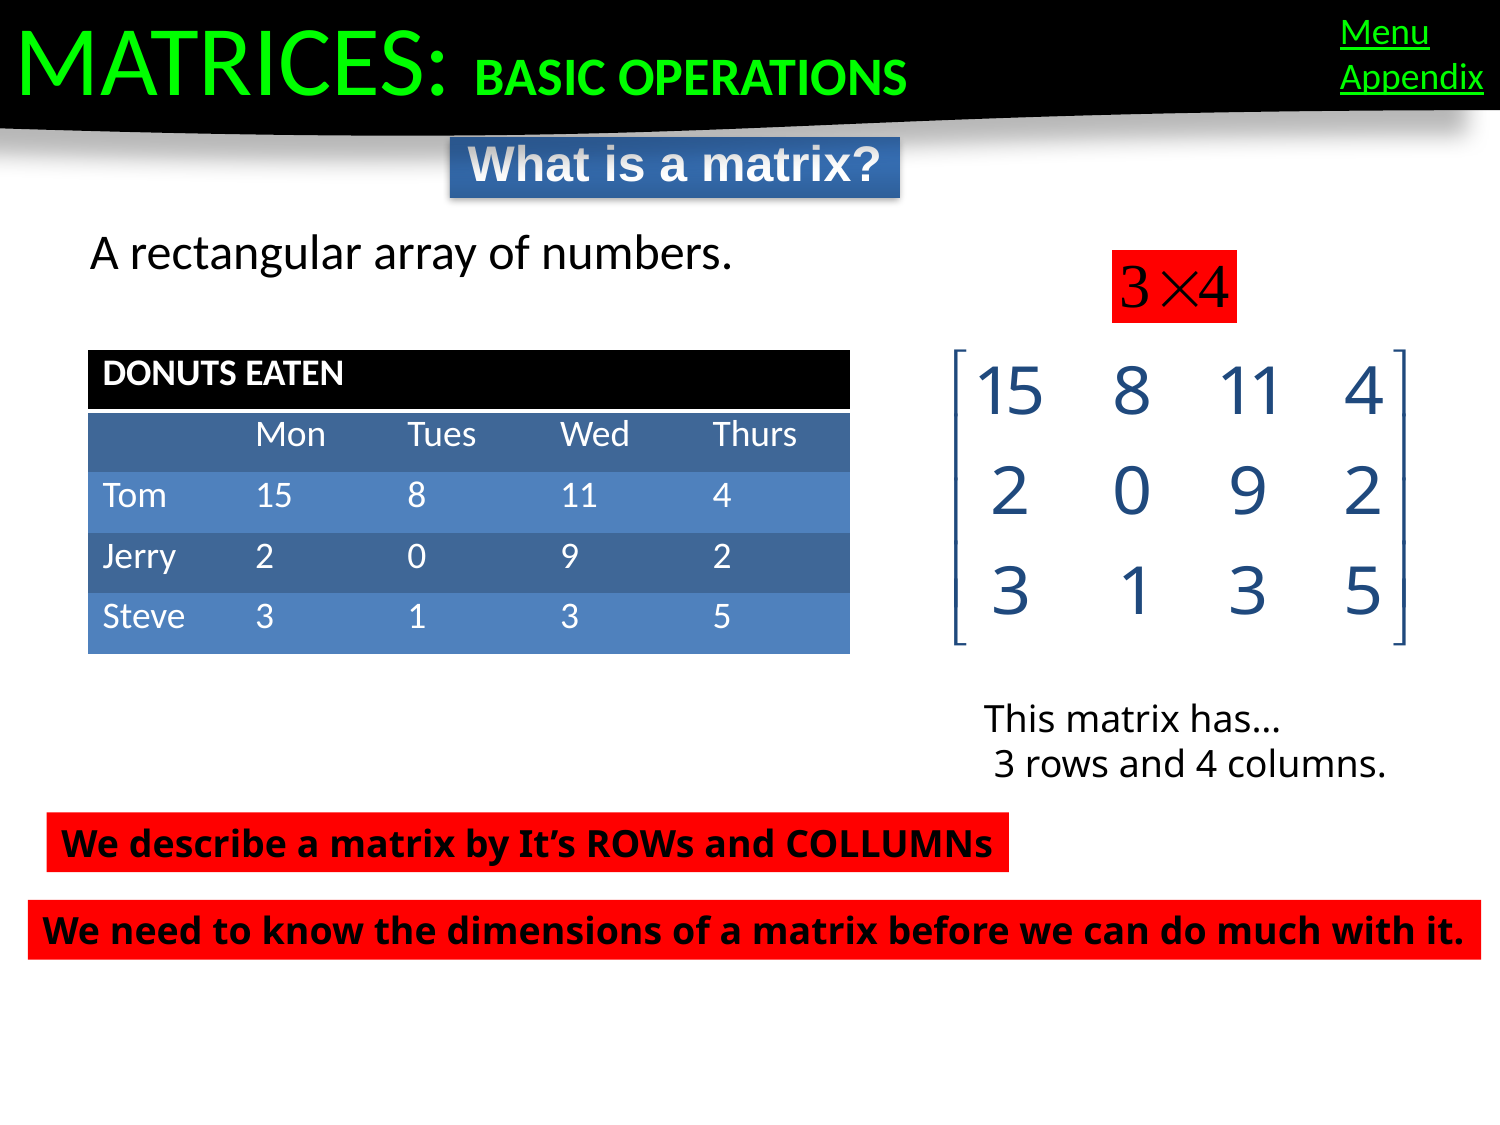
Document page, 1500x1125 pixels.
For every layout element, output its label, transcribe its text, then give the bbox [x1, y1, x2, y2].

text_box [937, 337, 1435, 659]
text_box MATRICES: BASIC OPERATIONS [0, 0, 1500, 138]
table_cell 11 [545, 472, 697, 533]
table_cell Tues [392, 413, 545, 472]
text_box We need to know the dimensions of a matrix before we can do much with it. [27, 899, 1482, 960]
table_cell 2 [697, 533, 850, 593]
text_box We describe a matrix by It’s ROWs and COLLUMNs [46, 812, 1009, 873]
table_cell Steve [88, 593, 240, 654]
table_cell Wed [545, 413, 697, 472]
table_cell Tom [88, 472, 240, 533]
table_cell Mon [240, 413, 392, 472]
text_box A rectangular array of numbers. [0, 212, 1500, 1113]
table_cell 1 [392, 593, 545, 654]
table_cell 3 [545, 593, 697, 654]
table_cell 3 [240, 593, 392, 654]
table_header DONUTS EATEN [88, 350, 850, 409]
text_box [1112, 249, 1238, 324]
table_cell Jerry [88, 533, 240, 593]
text_box Menu Appendix [1324, 0, 1499, 105]
table_cell 2 [240, 533, 392, 593]
table_cell Thurs [697, 413, 850, 472]
table_cell 15 [240, 472, 392, 533]
table_cell 0 [392, 533, 545, 593]
text_box [24, 150, 1463, 1088]
table_cell 8 [392, 472, 545, 533]
table_cell [88, 413, 240, 472]
table_cell 4 [697, 472, 850, 533]
table_cell 9 [545, 533, 697, 593]
table_cell 5 [697, 593, 850, 654]
text_box This matrix has… 3 rows and 4 columns. [969, 687, 1412, 793]
